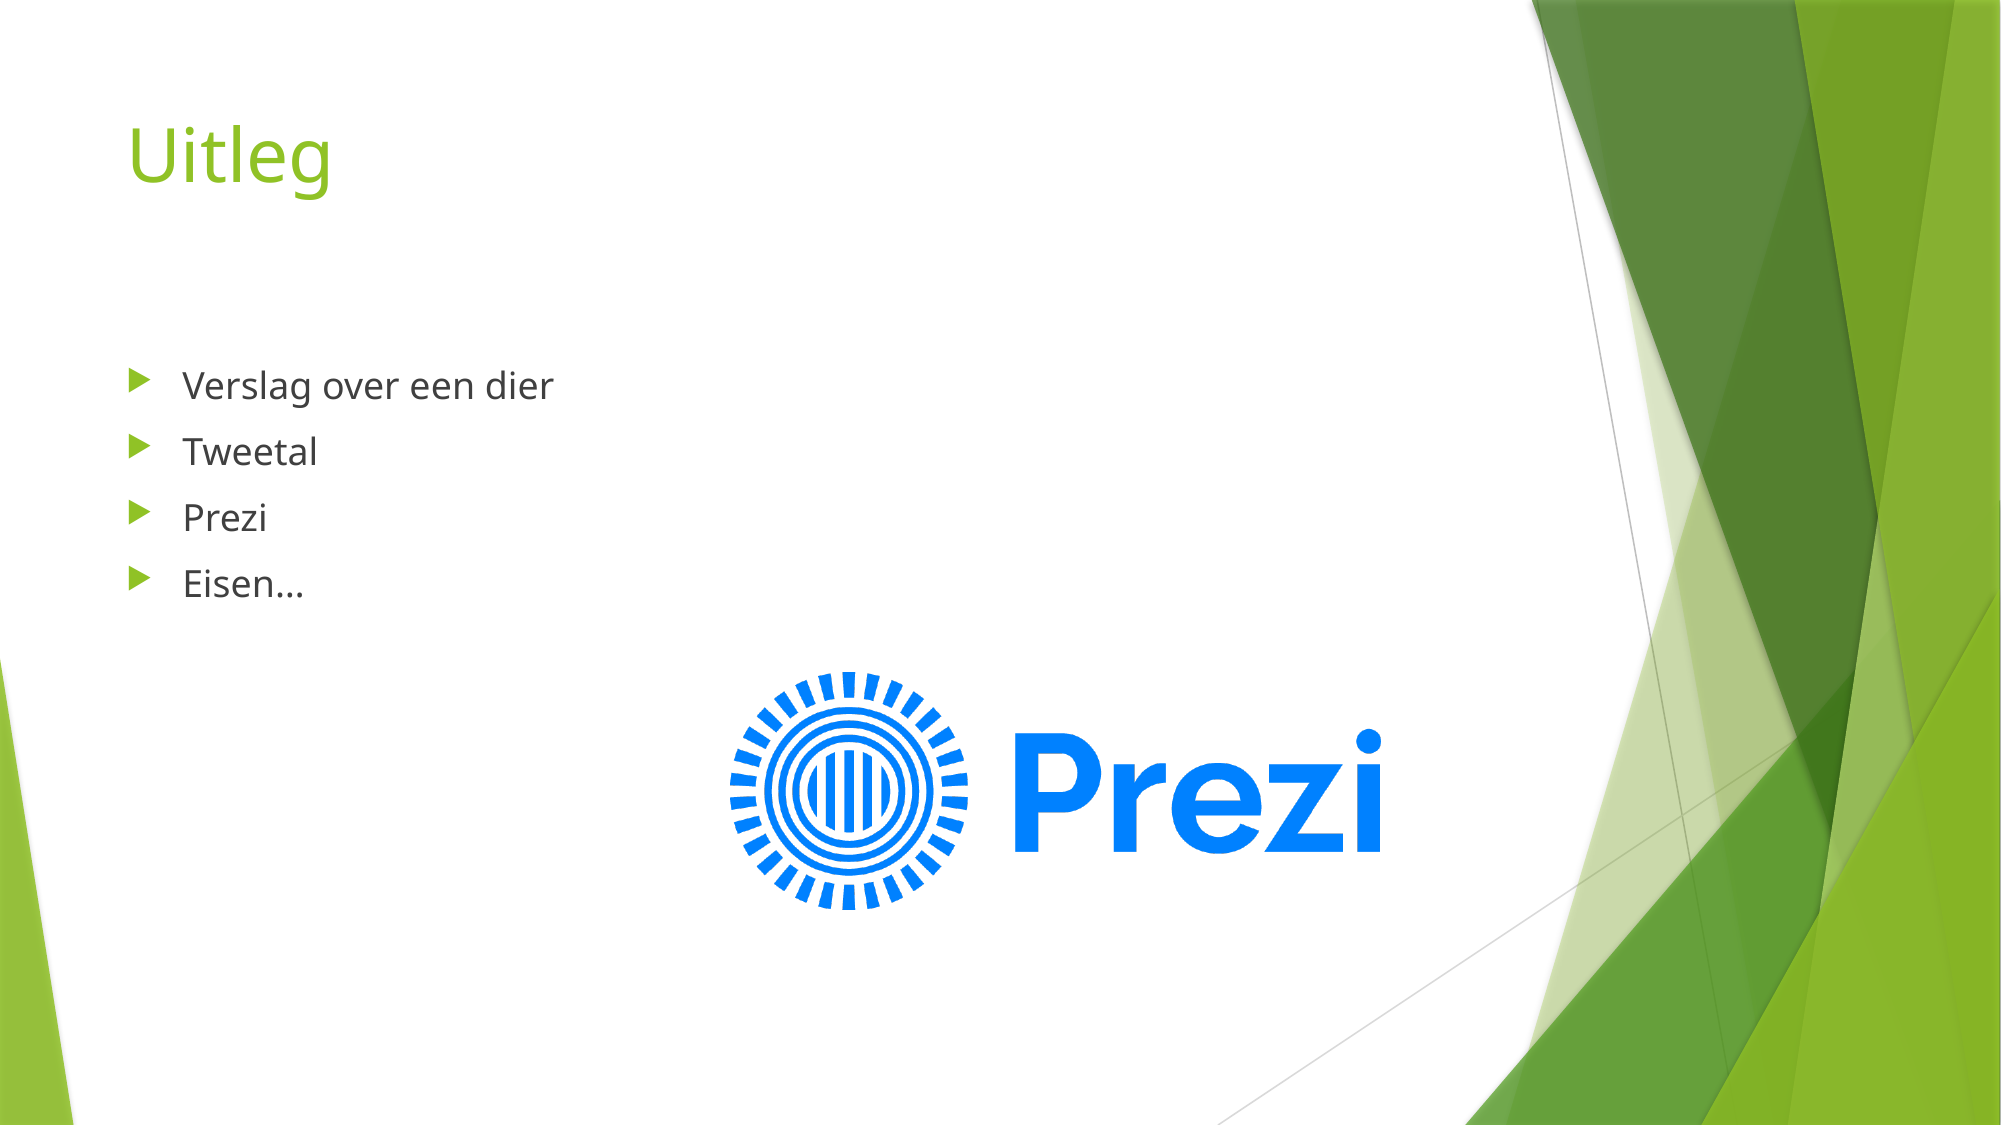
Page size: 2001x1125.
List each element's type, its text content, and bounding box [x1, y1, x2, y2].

title Uitleg [111, 99, 1522, 317]
list Verslag over een dier Tweetal Prezi Eisen… [111, 354, 1522, 992]
picture [730, 672, 1382, 911]
